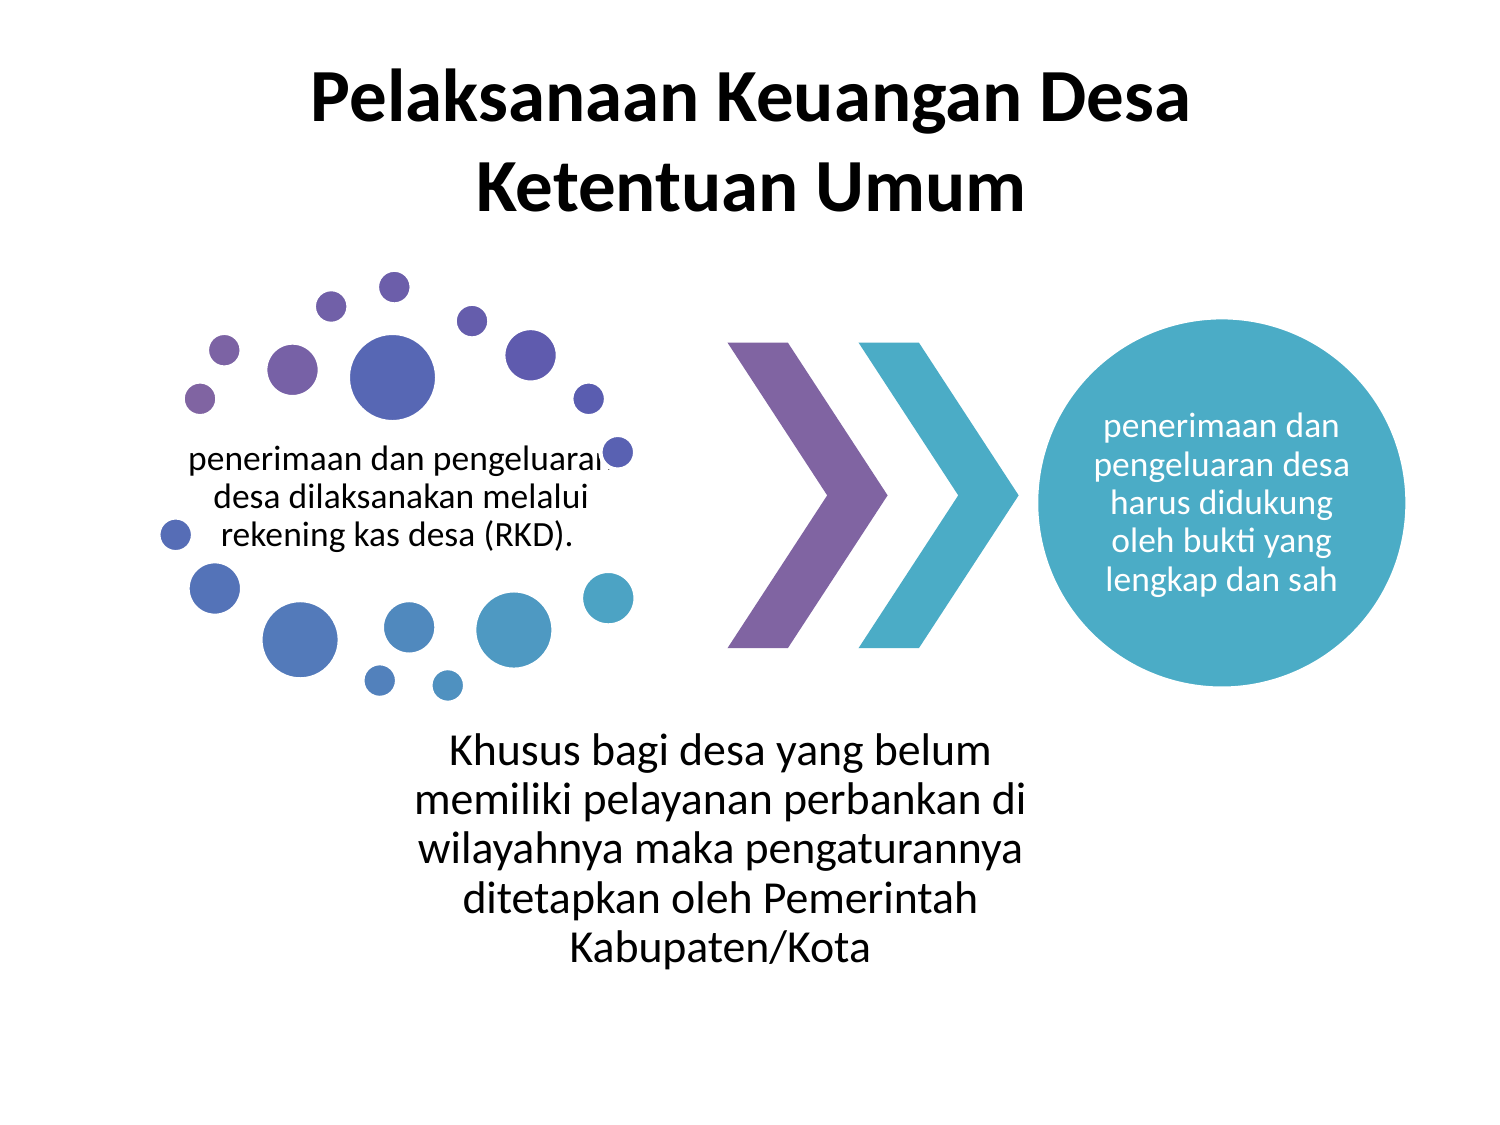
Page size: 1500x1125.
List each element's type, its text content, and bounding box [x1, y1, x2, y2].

title Pelaksanaan Keuangan Desa Ketentuan Umum [76, 42, 1427, 231]
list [74, 262, 1426, 1006]
